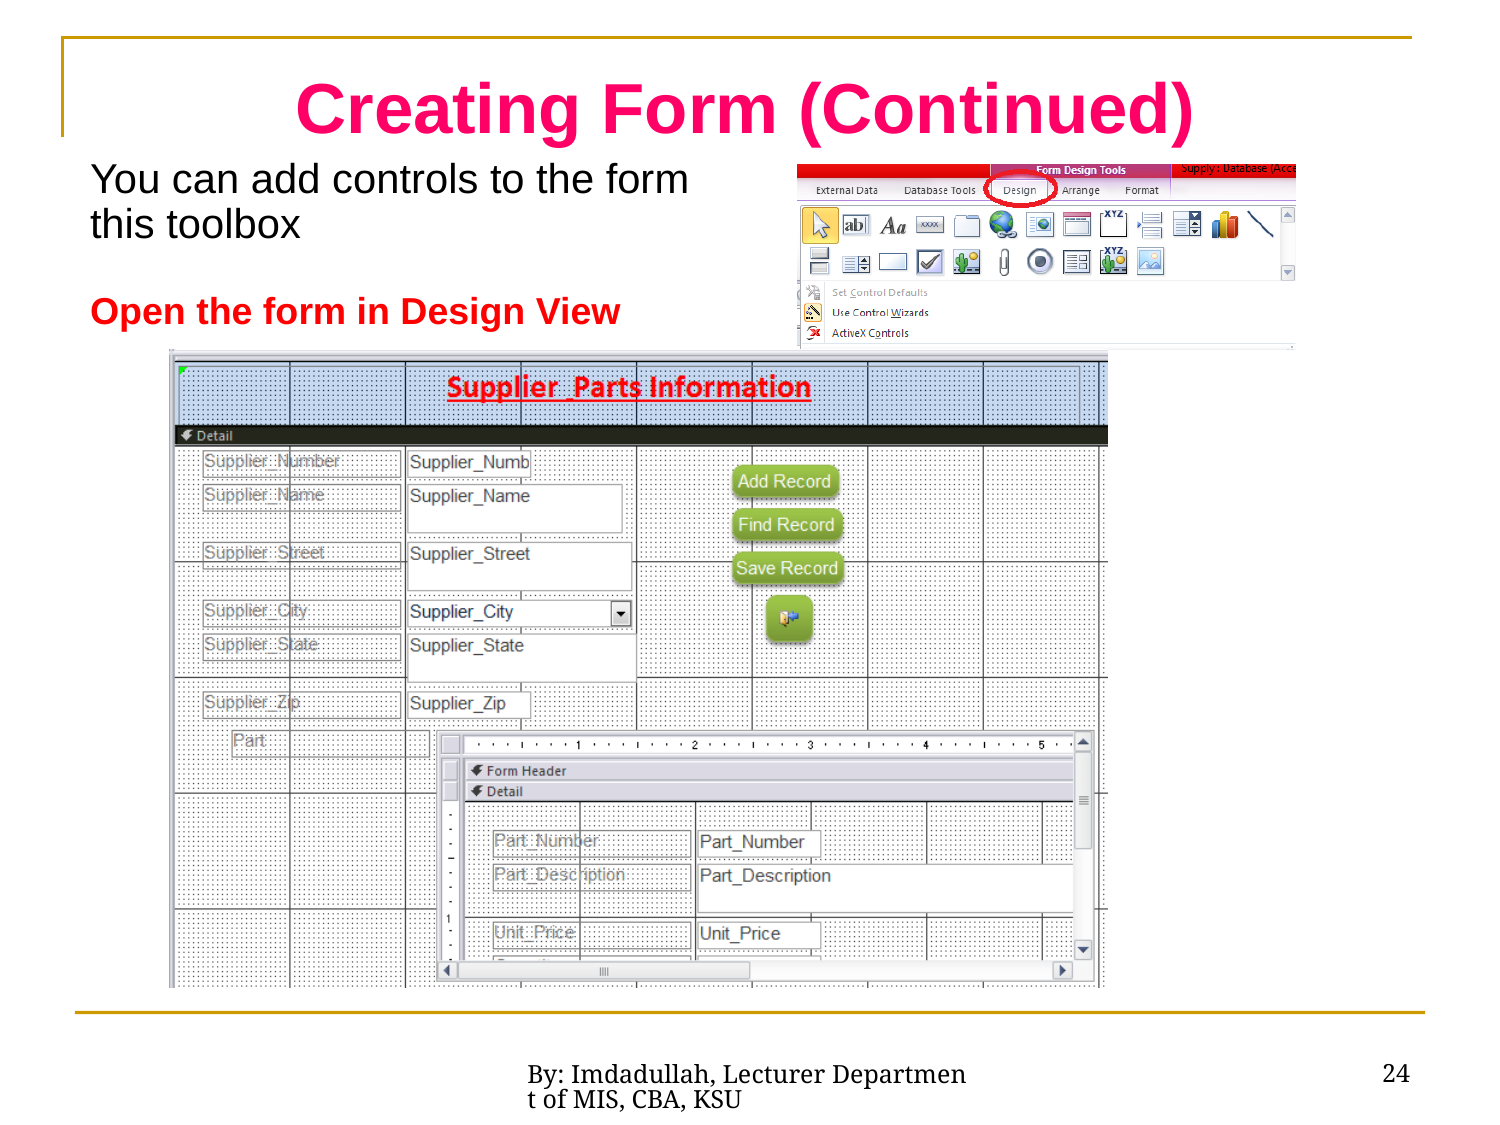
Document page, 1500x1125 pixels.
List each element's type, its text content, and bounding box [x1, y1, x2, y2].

list You can add controls to the form this toolbox Open the form in Design View [75, 149, 1400, 988]
slide_number 24 [1074, 1024, 1425, 1100]
title Creating Form (Continued) [76, 52, 1415, 158]
footer By: Imdadullah, Lecturer Department of MIS, CBA, KSU [512, 1025, 988, 1100]
picture [168, 164, 1297, 988]
